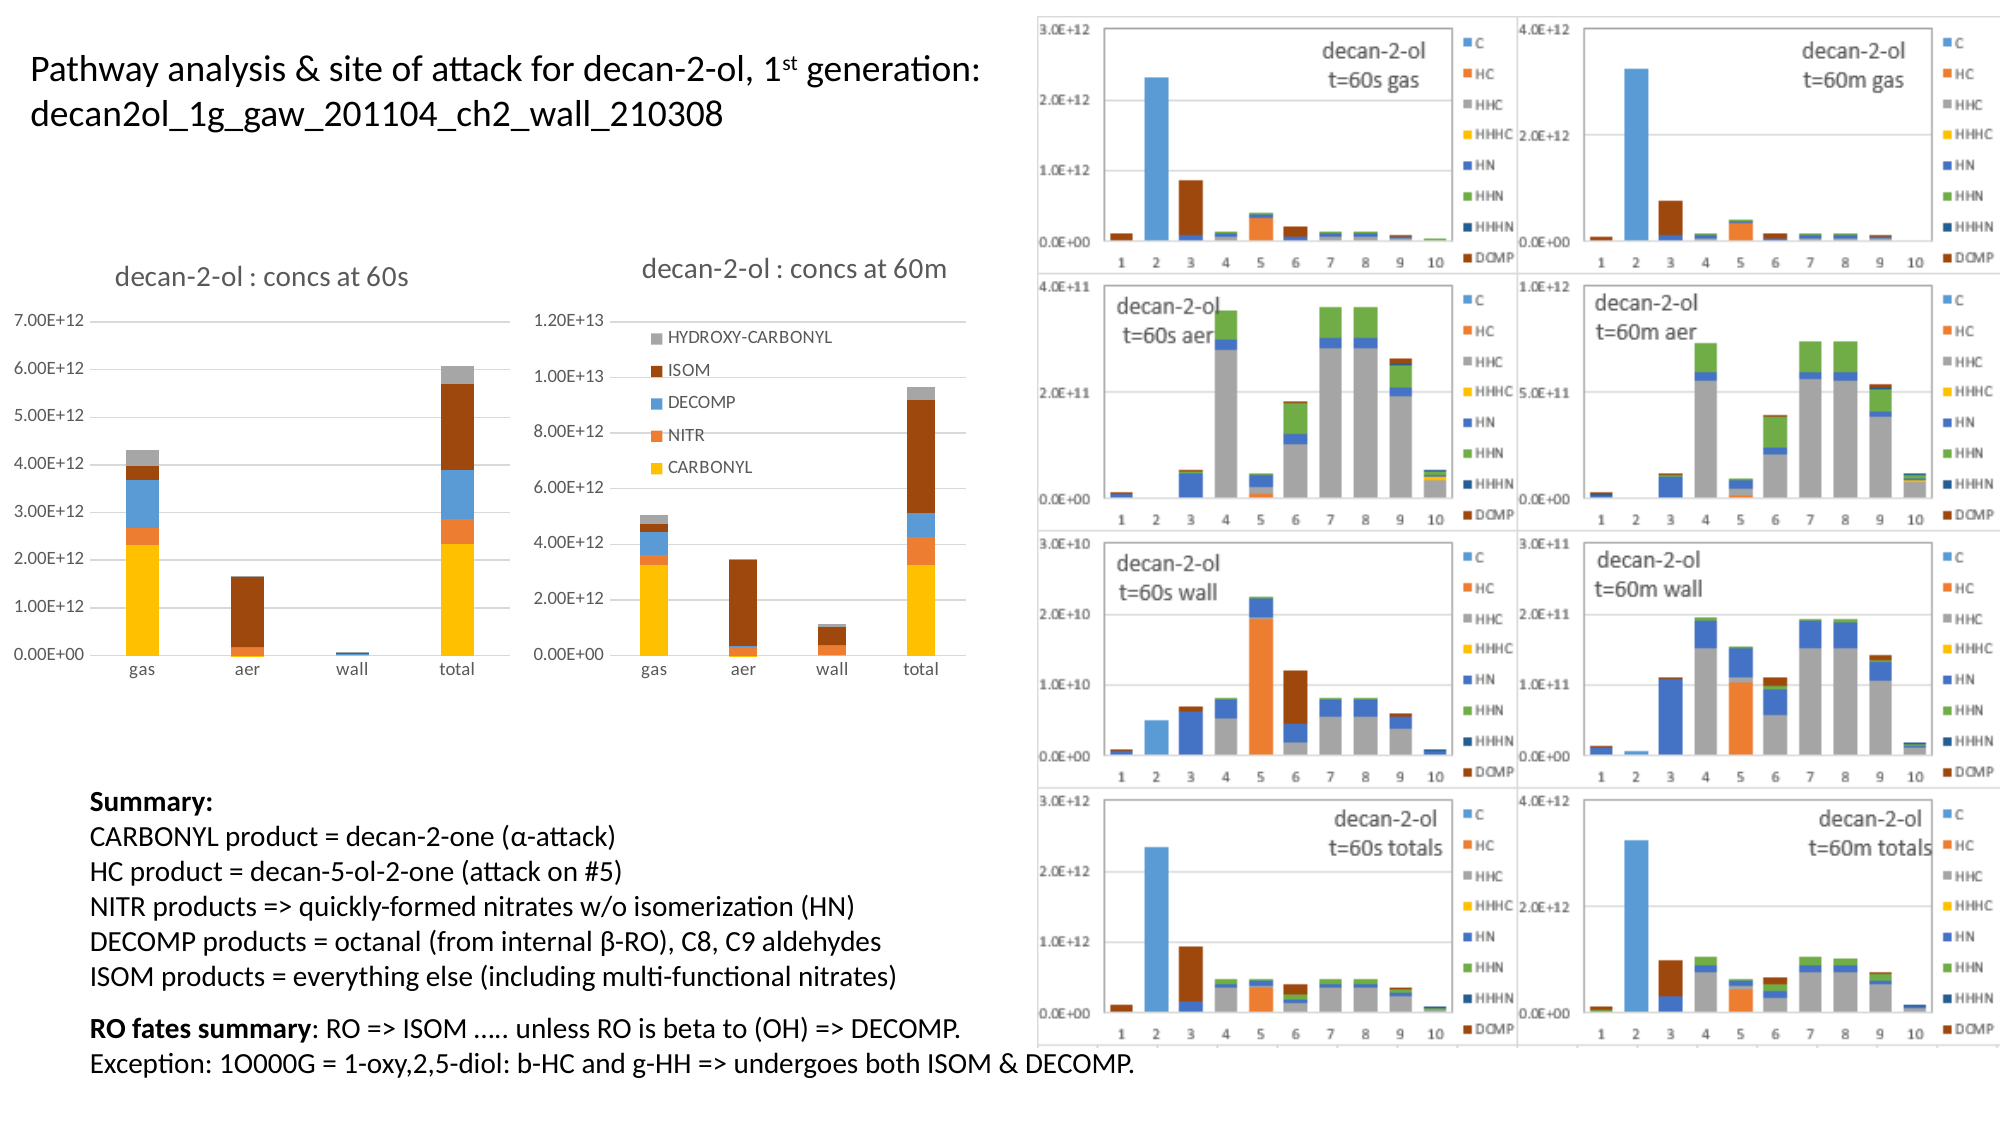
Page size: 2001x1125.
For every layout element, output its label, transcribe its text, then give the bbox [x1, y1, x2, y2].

picture [1036, 16, 2000, 1048]
chart [3, 239, 1036, 690]
text_box Summary: CARBONYL product = decan-2-one (α-attack) HC product = decan-5-ol-2-one (attack on #5) NITR products => quickly-formed nitrates w/o isomerization (HN) DECOMP products = octanal (from internal β-RO), C8, C9 aldehydes ISOM products = everything else (including multi-functional nitrates) [75, 775, 1036, 1000]
text_box Pathway analysis & site of attack for decan-2-ol, 1st generation: decan2ol_1g_gaw_201104_ch2_wall_210308 [15, 36, 1036, 142]
text_box RO fates summary: RO => ISOM ….. unless RO is beta to (OH) => DECOMP. Exception: 1O000G = 1-oxy,2,5-diol: b-HC and g-HH => undergoes both ISOM & DECOMP. [74, 1002, 1408, 1087]
